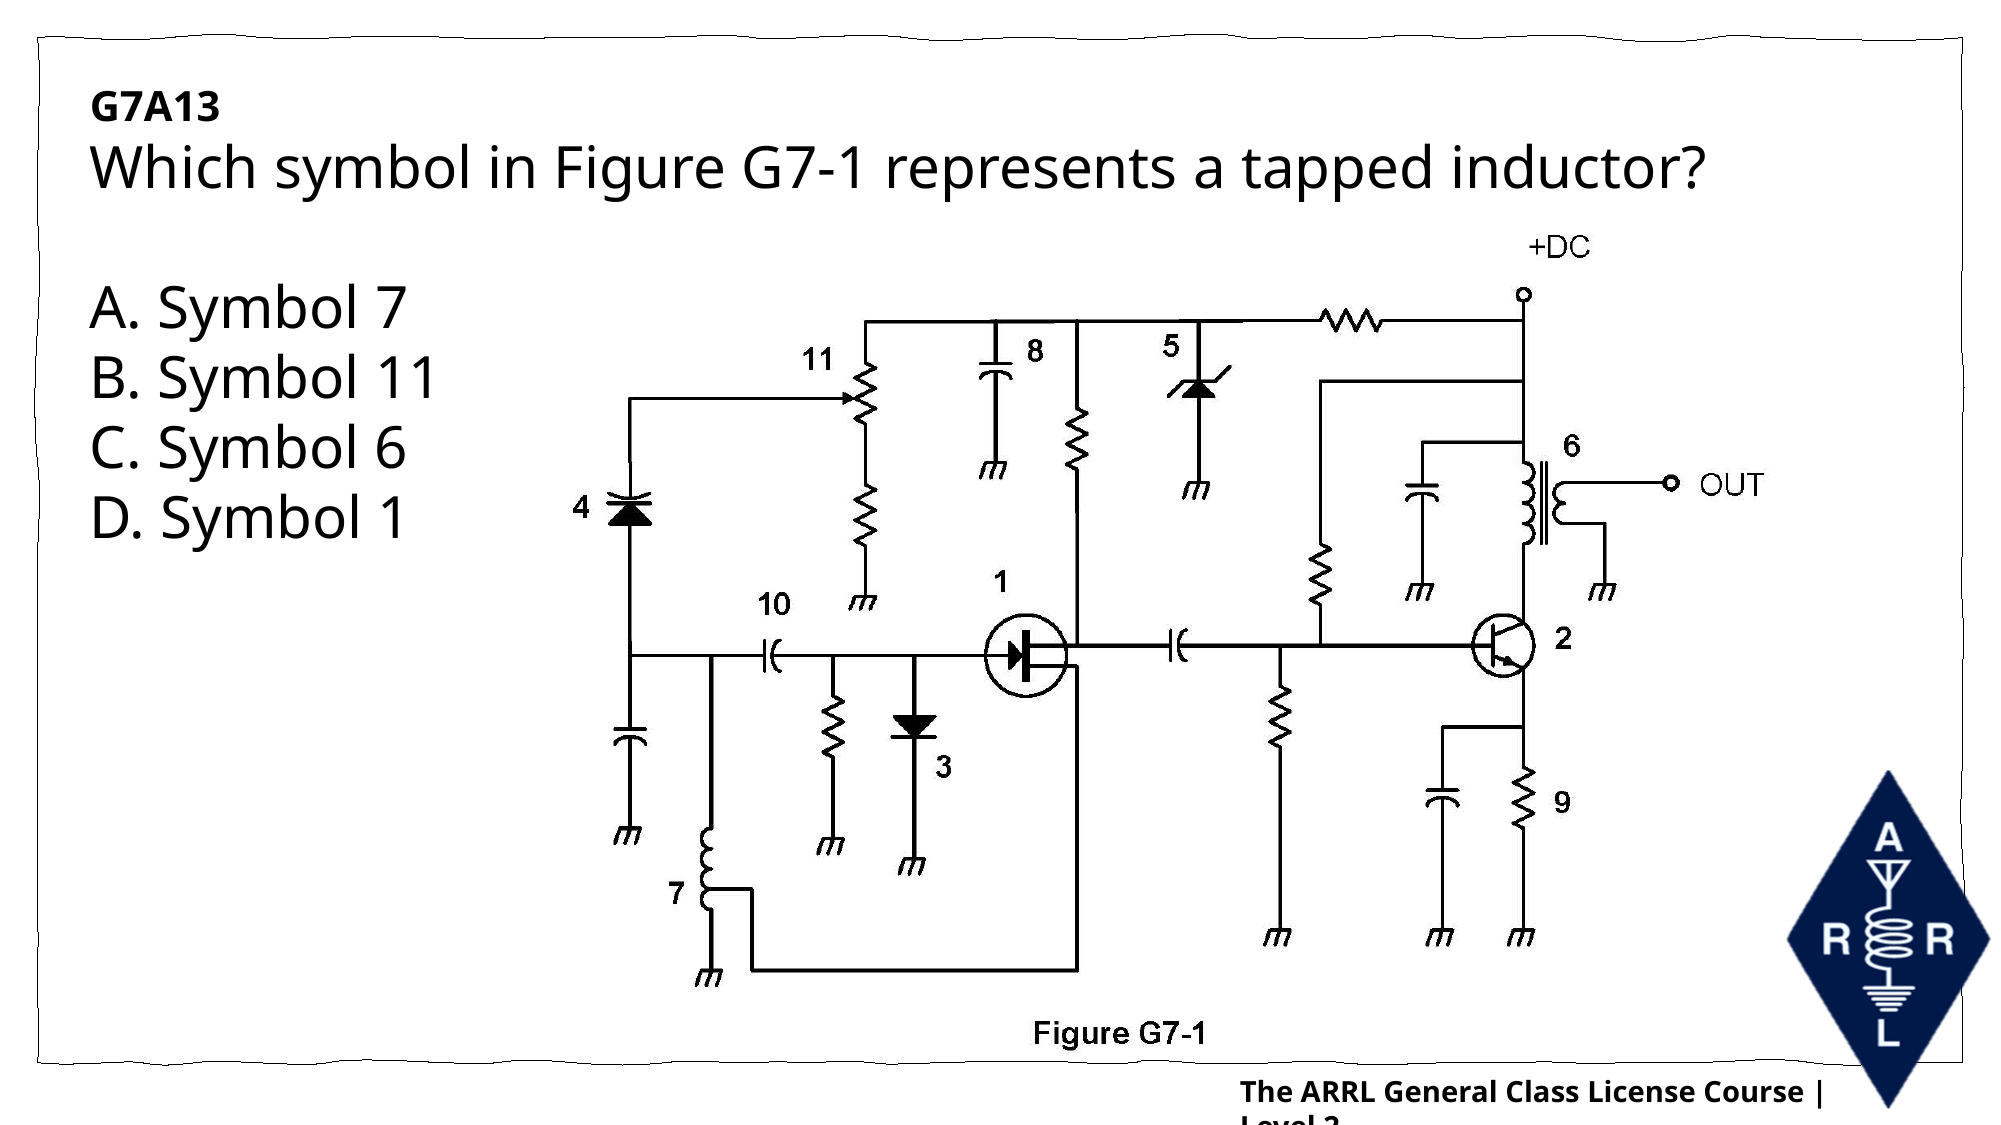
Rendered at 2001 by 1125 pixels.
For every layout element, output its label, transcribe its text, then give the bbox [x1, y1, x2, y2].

picture [558, 218, 1999, 1125]
text_box G7A13 Which symbol in Figure G7-1 represents a tapped inductor? A. Symbol 7 B. Symbol 11 C. Symbol 6 D. Symbol 1 [75, 72, 1850, 558]
